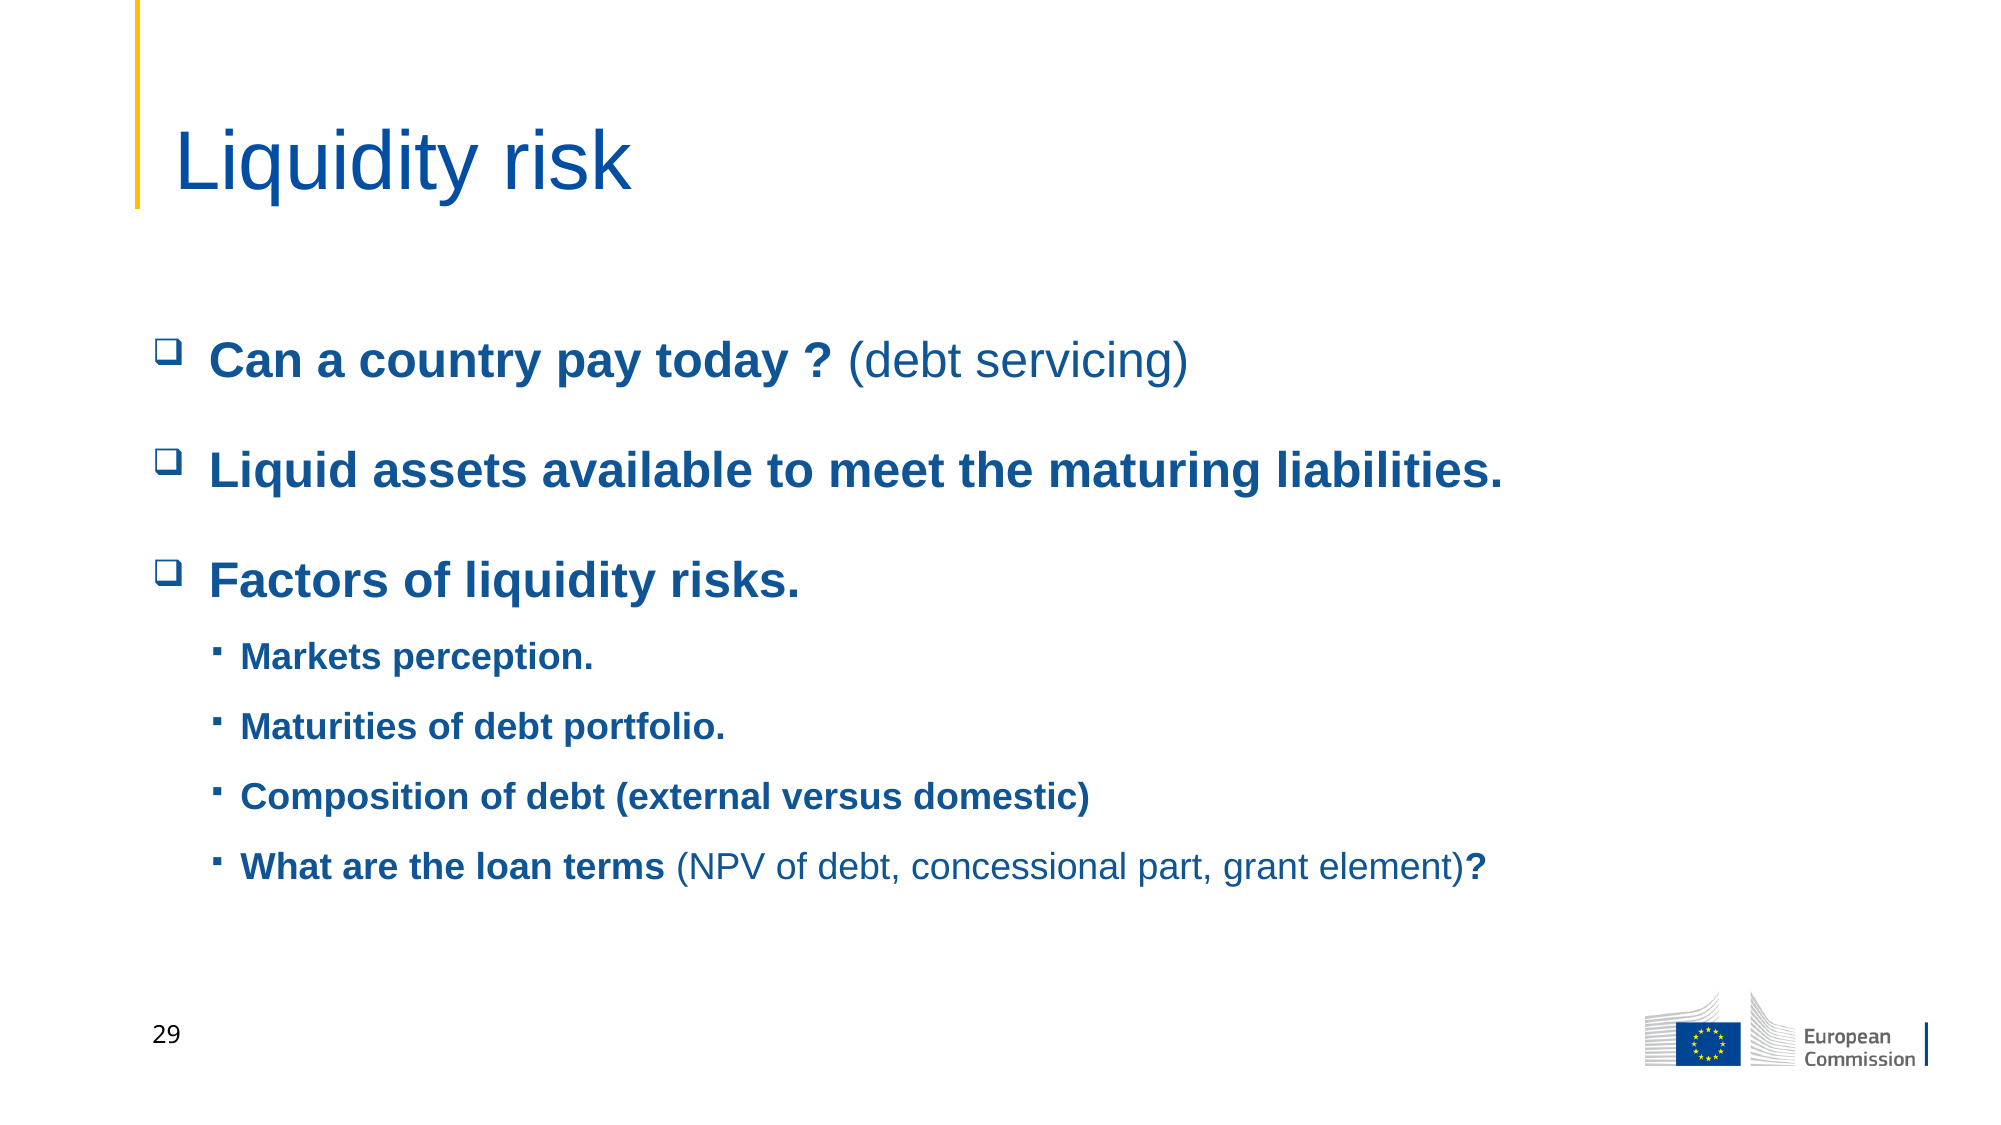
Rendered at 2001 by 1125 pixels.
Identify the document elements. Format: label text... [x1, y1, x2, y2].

text_box Can a country pay today ? (debt servicing) Liquid assets available to meet the maturing liabilities. Factors of liquidity risks. Markets perception. Maturities of debt portfolio. Composition of debt (external versus domestic) What are the loan terms (NPV of debt, concessional part, grant element)? [137, 319, 1564, 993]
title Liquidity risk [159, 79, 1885, 208]
slide_number 29 [137, 1005, 588, 1066]
picture [1645, 991, 1928, 1066]
